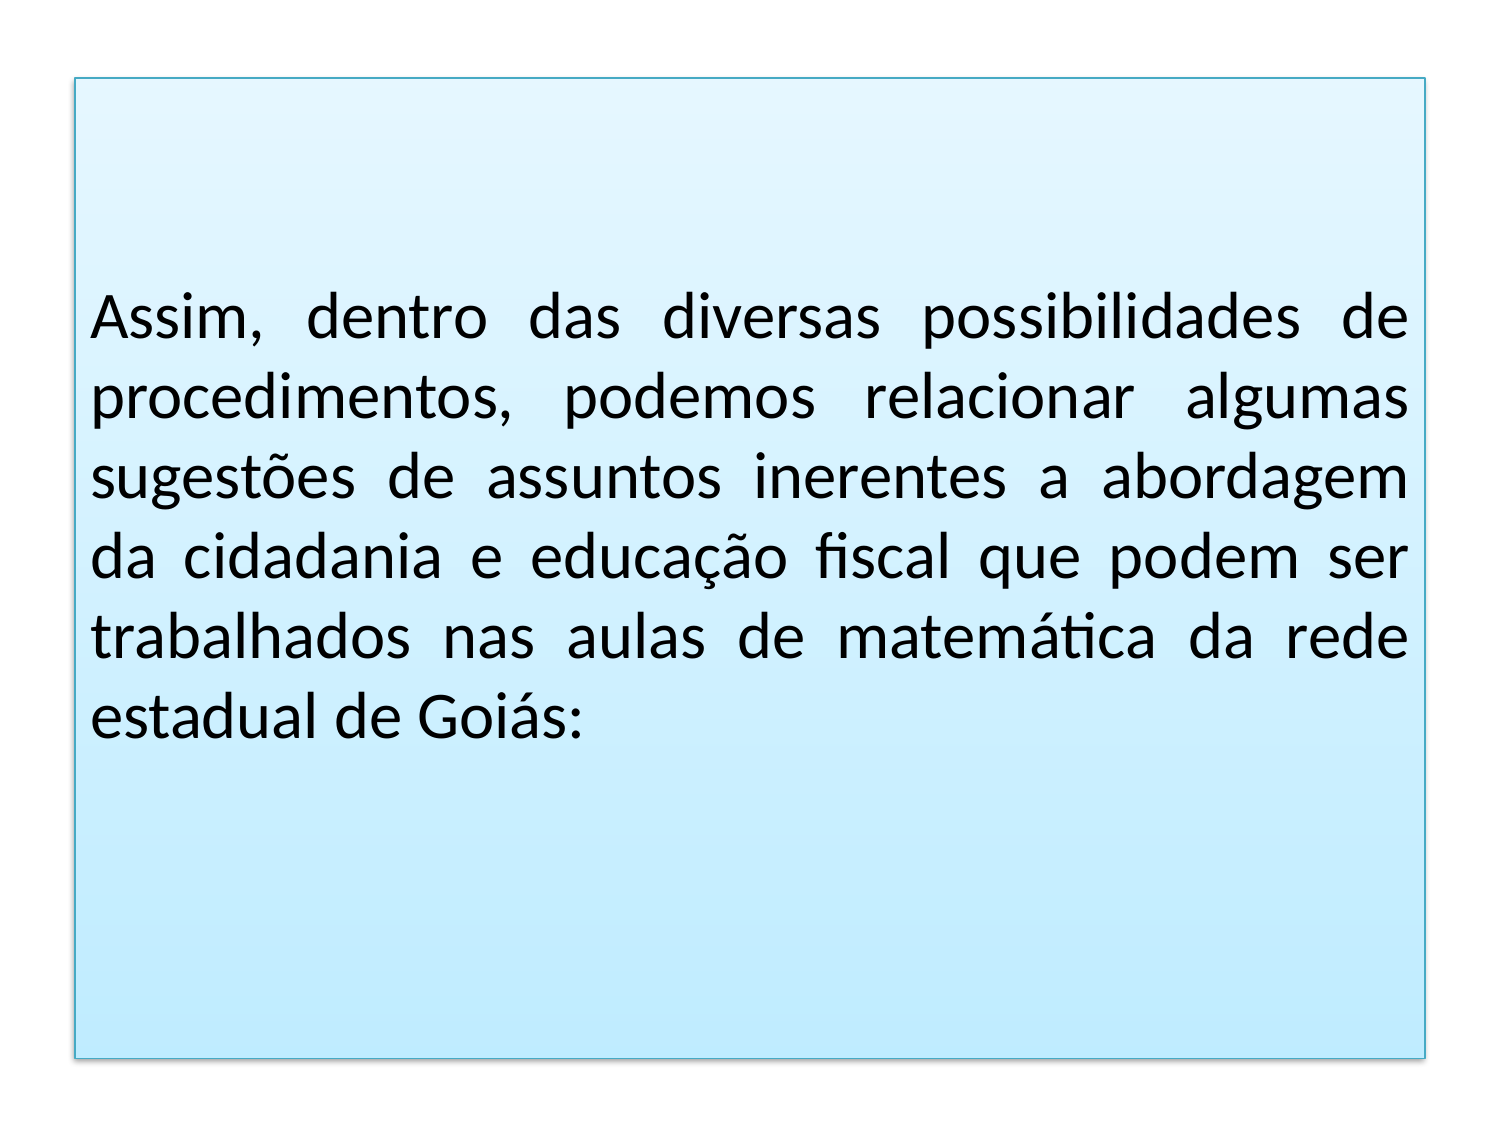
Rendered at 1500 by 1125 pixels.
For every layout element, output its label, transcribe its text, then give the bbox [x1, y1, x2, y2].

list Assim, dentro das diversas possibilidades de procedimentos, podemos relacionar algumas sugestões de assuntos inerentes a abordagem da cidadania e educação fiscal que podem ser trabalhados nas aulas de matemática da rede estadual de Goiás: [74, 77, 1426, 1059]
